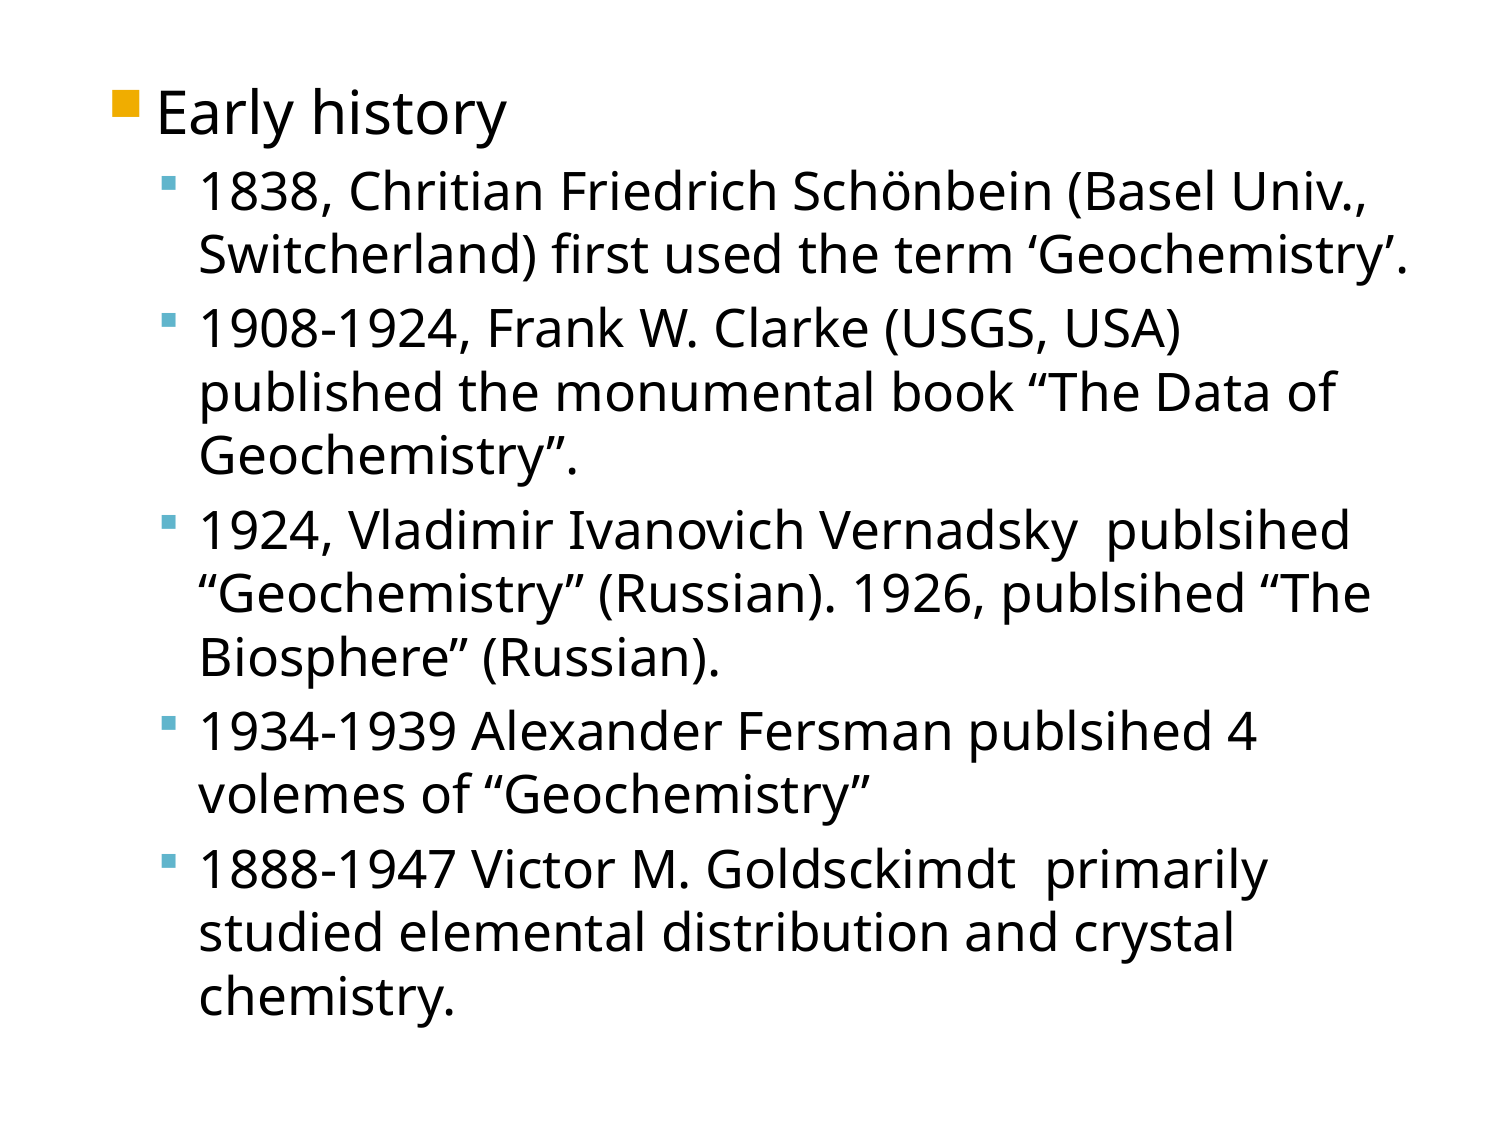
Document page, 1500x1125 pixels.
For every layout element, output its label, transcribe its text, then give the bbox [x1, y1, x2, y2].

text_box Early history 1838, Chritian Friedrich Schönbein (Basel Univ., Switcherland) first used the term ‘Geochemistry’. 1908-1924, Frank W. Clarke (USGS, USA) published the monumental book “The Data of Geochemistry”. 1924, Vladimir Ivanovich Vernadsky publsihed “Geochemistry” (Russian). 1926, publsihed “The Biosphere” (Russian). 1934-1939 Alexander Fersman publsihed 4 volemes of “Geochemistry” 1888-1947 Victor M. Goldsckimdt primarily studied elemental distribution and crystal chemistry. [74, 66, 1425, 1071]
